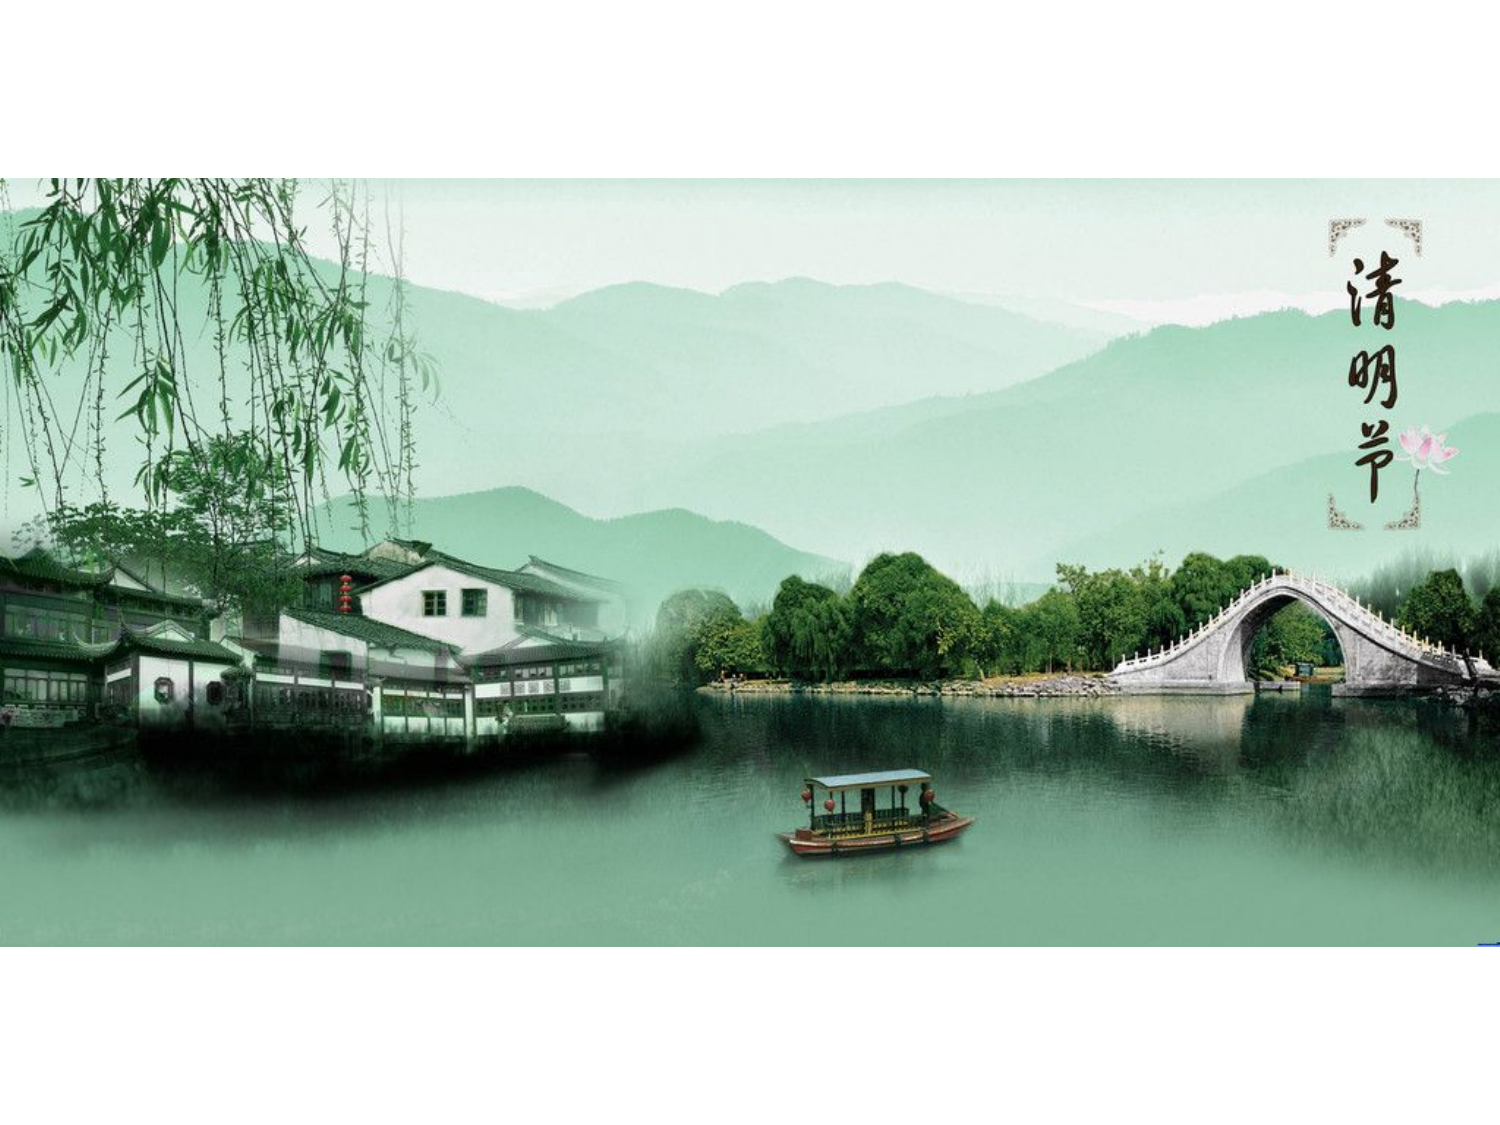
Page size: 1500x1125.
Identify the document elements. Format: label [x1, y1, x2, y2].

picture [0, 178, 1500, 947]
